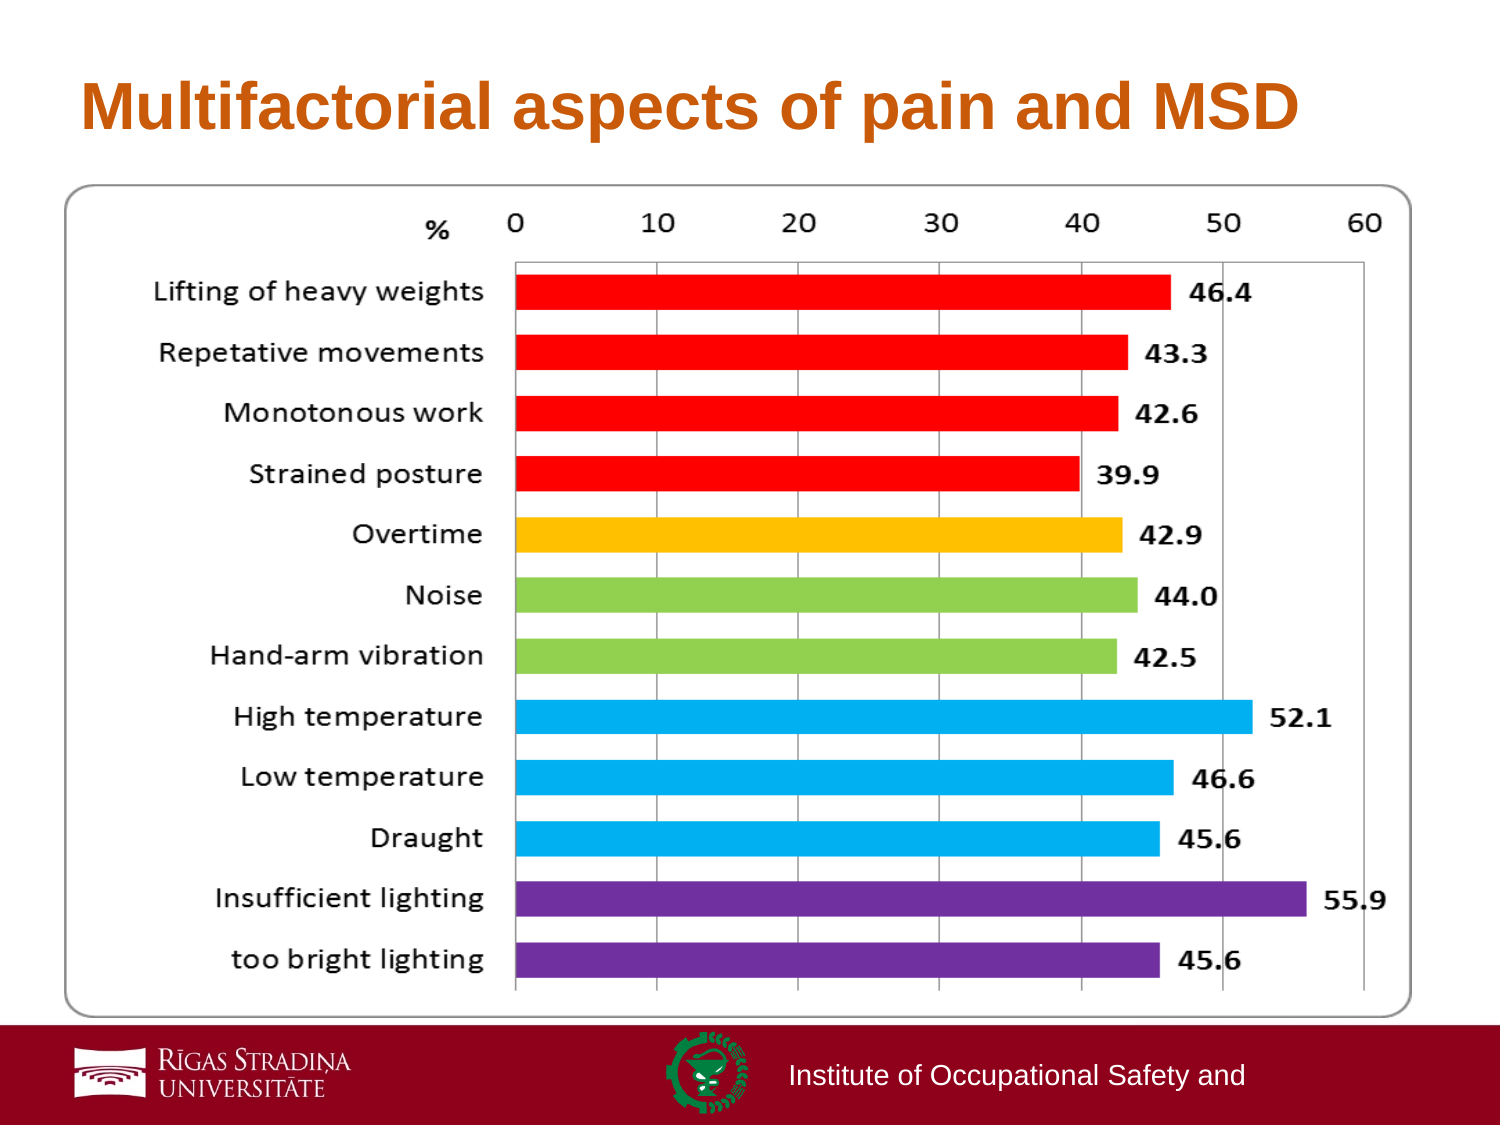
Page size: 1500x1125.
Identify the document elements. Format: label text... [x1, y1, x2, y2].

title Multifactorial aspects of pain and MSD [64, 30, 1366, 183]
picture [0, 0, 1500, 1125]
